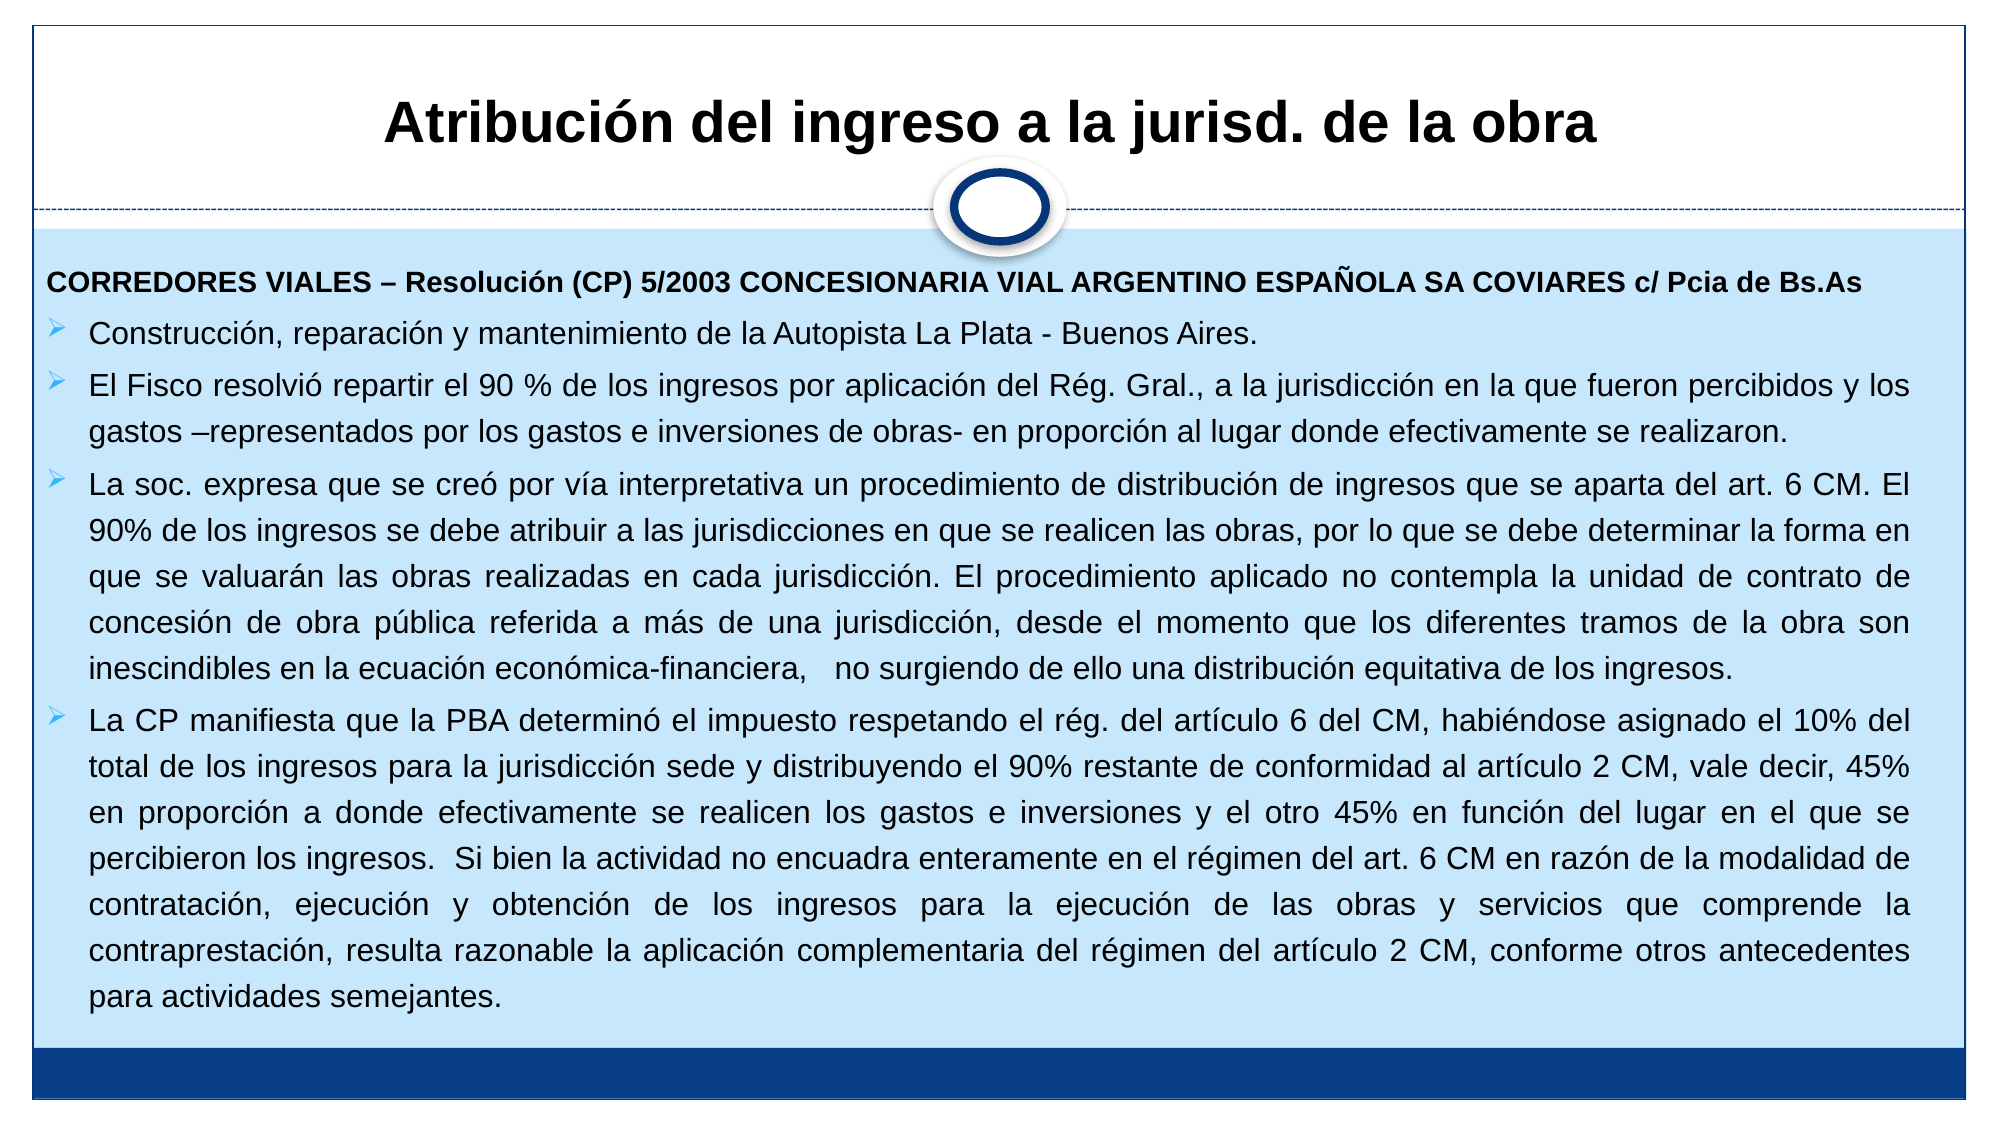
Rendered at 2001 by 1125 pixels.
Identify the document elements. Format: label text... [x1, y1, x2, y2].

title Atribución del ingreso a la jurisd. de la obra [65, 37, 1933, 162]
list CORREDORES VIALES – Resolución (CP) 5/2003 CONCESIONARIA VIAL ARGENTINO ESPAÑOLA SA COVIARES c/ Pcia de Bs.As Construcción, reparación y mantenimiento de la Autopista La Plata - Buenos Aires. El Fisco resolvió repartir el 90 % de los ingresos por aplicación del Rég. Gral., a la jurisdicción en la que fueron percibidos y los gastos –representados por los gastos e inversiones de obras- en proporción al lugar donde efectivamente se realizaron. La soc. expresa que se creó por vía interpretativa un procedimiento de distribución de ingresos que se aparta del art. 6 CM. El 90% de los ingresos se debe atribuir a las jurisdicciones en que se realicen las obras, por lo que se debe determinar la forma en que se valuarán las obras realizadas en cada jurisdicción. El procedimiento aplicado no contempla la unidad de contrato de concesión de obra pública referida a más de una jurisdicción, desde el momento que los diferentes tramos de la obra son inescindibles en la ecuación económica-financiera, no surgiendo de ello una distribución equitativa de los ingresos. La CP manifiesta que la PBA determinó el impuesto respetando el rég. del artículo 6 del CM, habiéndose asignado el 10% del total de los ingresos para la jurisdicción sede y distribuyendo el 90% restante de conformidad al artículo 2 CM, vale decir, 45% en proporción a donde efectivamente se realicen los gastos e inversiones y el otro 45% en función del lugar en el que se percibieron los ingresos. Si bien la actividad no encuadra enteramente en el régimen del art. 6 CM en razón de la modalidad de contratación, ejecución y obtención de los ingresos para la ejecución de las obras y servicios que comprende la contraprestación, resulta razonable la aplicación complementaria del régimen del artículo 2 CM, conforme otros antecedentes para actividades semejantes. [31, 255, 1926, 1047]
